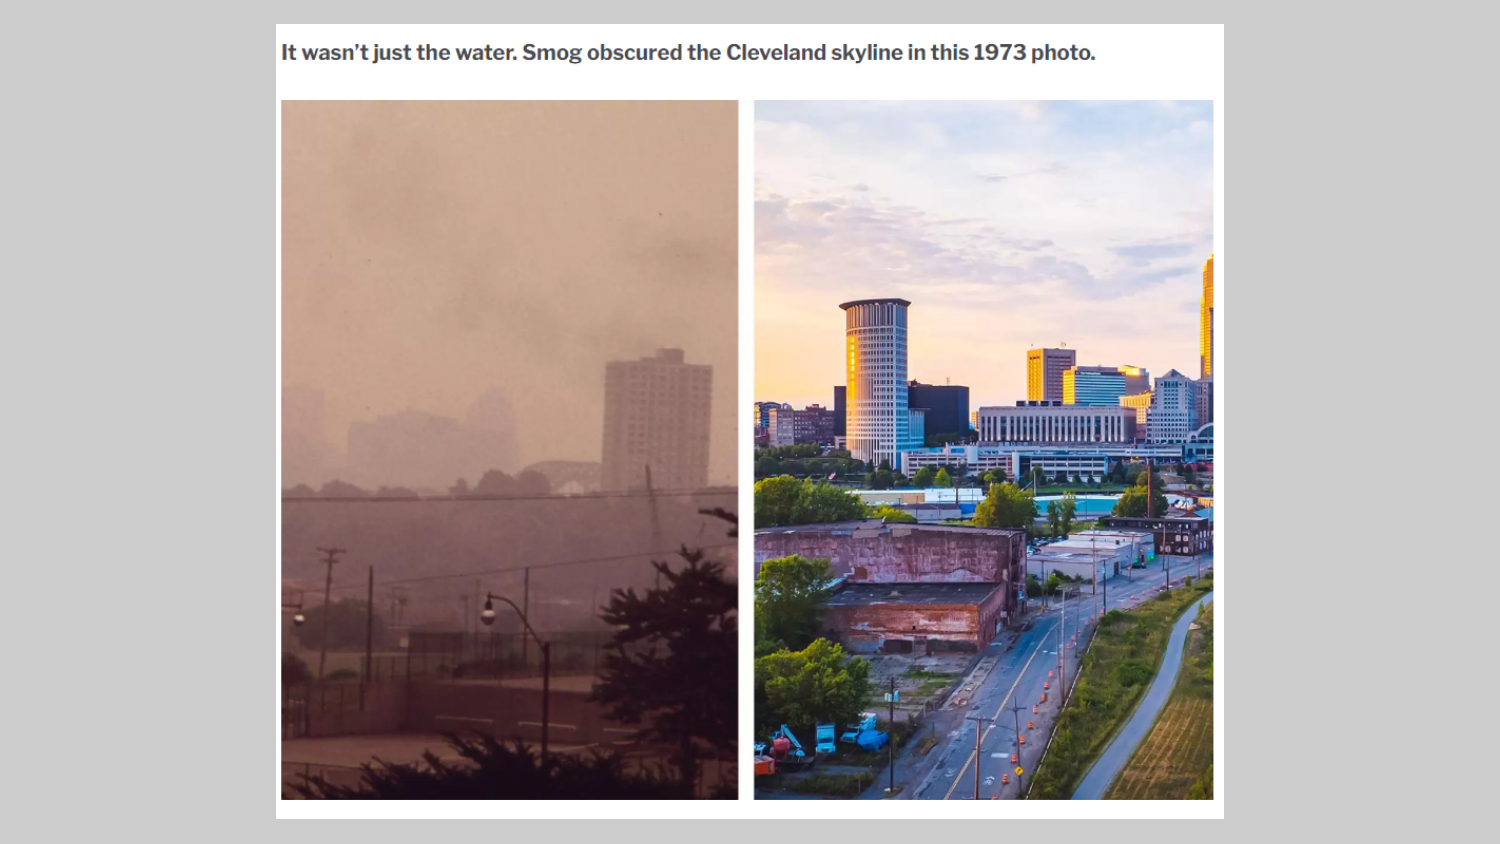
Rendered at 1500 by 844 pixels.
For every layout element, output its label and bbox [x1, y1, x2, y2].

picture [275, 24, 1225, 819]
